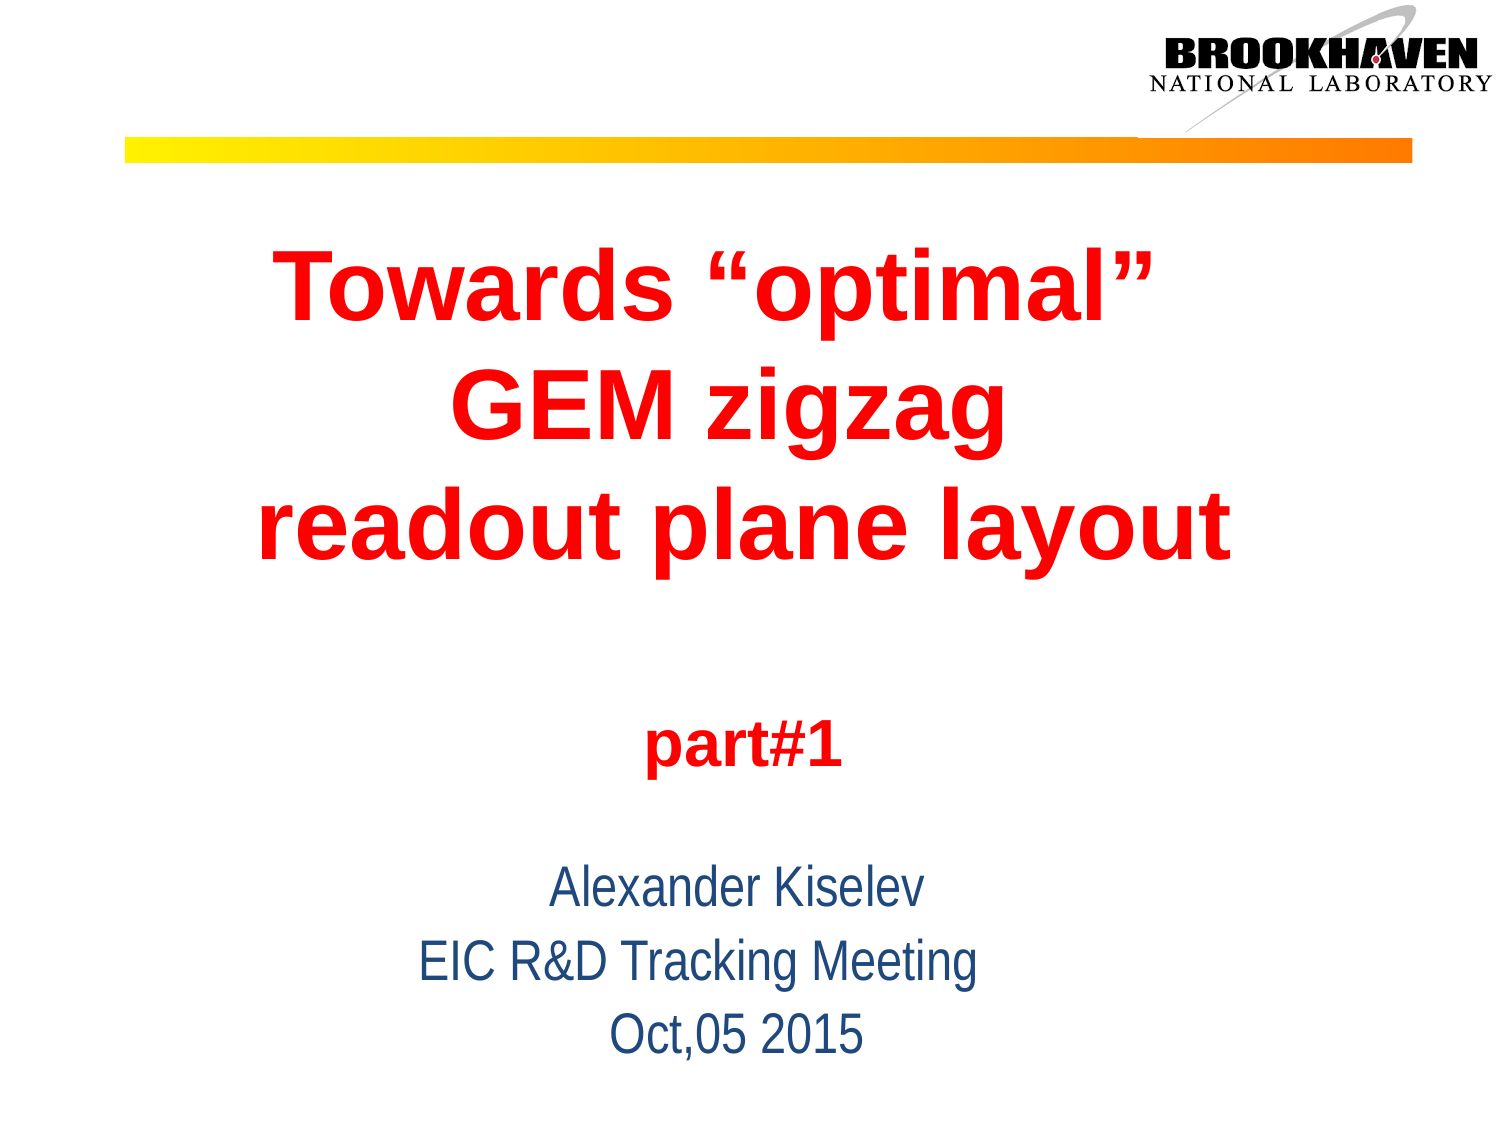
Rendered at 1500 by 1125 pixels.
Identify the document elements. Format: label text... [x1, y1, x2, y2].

text_box [124, 137, 1413, 163]
text_box Alexander Kiselev EIC R&D Tracking Meeting Oct,05 2015 [150, 849, 1325, 1075]
picture [1137, 0, 1498, 138]
text_box Towards “optimal” GEM zigzag readout plane layout part#1 [162, 212, 1325, 788]
